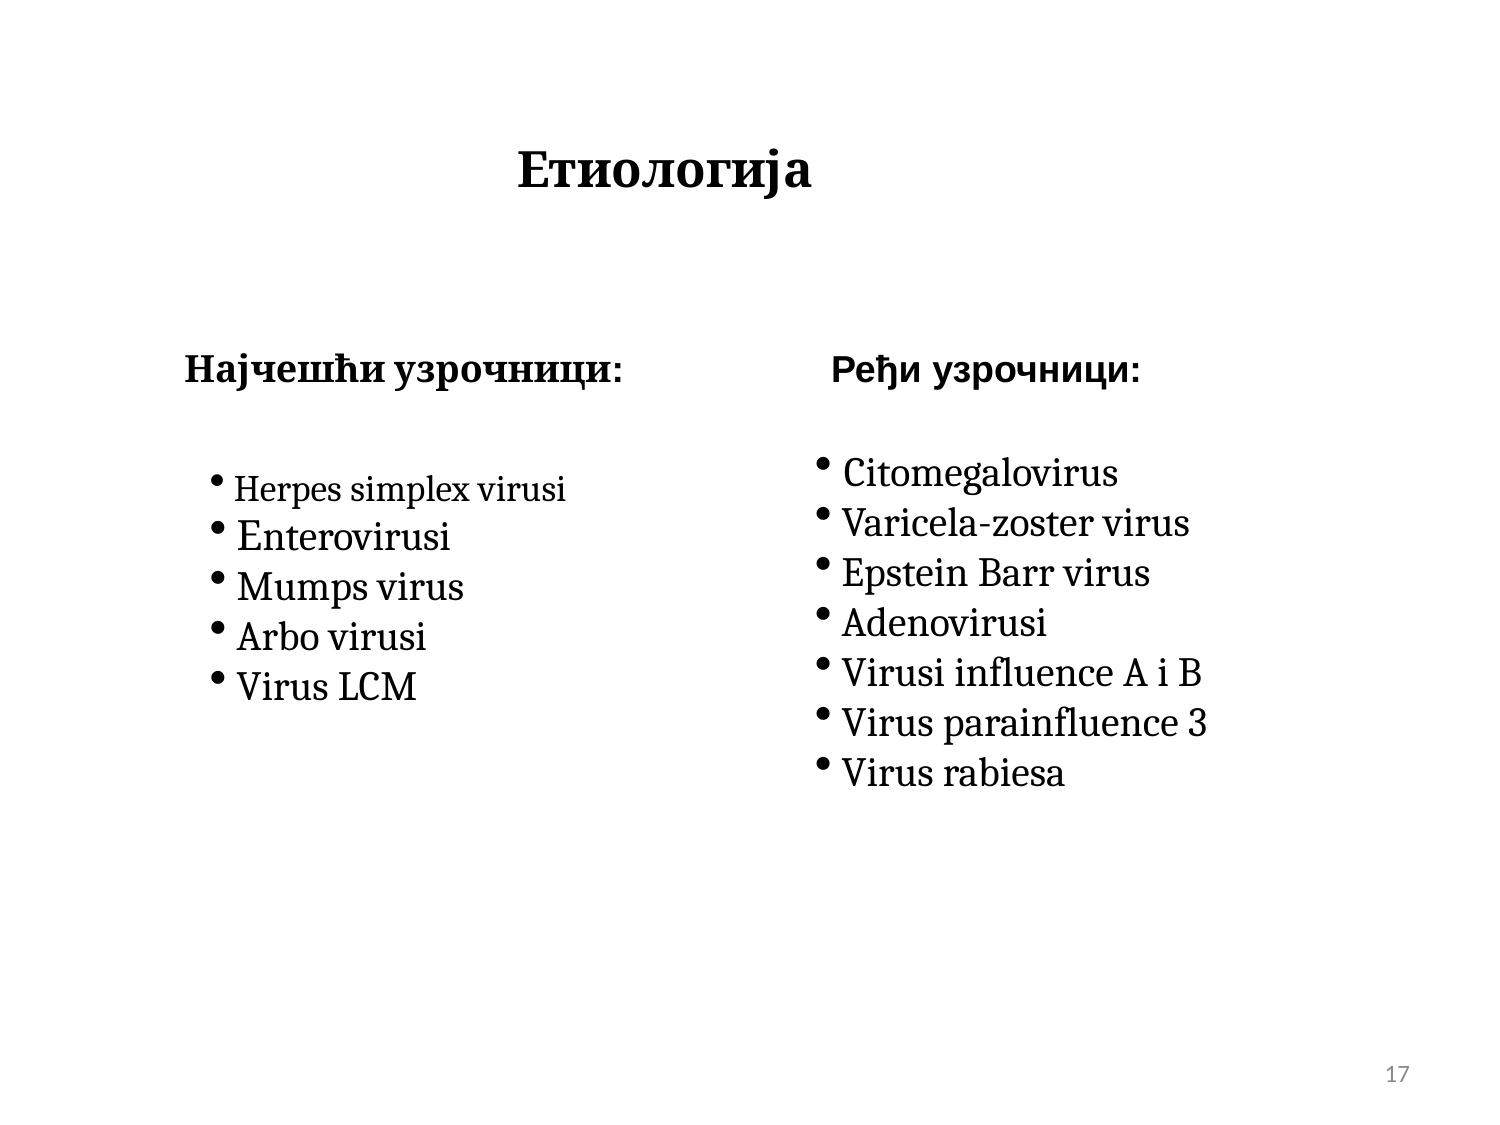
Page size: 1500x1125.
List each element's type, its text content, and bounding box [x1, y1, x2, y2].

text_box Ређи узрочници: [816, 337, 1168, 398]
text_box Етиологија [502, 130, 829, 205]
text_box Најчешћи узрочници: [169, 337, 650, 398]
slide_number 17 [1074, 1042, 1425, 1103]
text_box Herpes simplex virusi Еnterovirusi Mumps virus Arbo virusi Virus LCM [194, 456, 695, 716]
text_box Citomegalovirus Varicela-zoster virus Epstein Barr virus Adenovirusi Virusi influence A i B Virus parainfluence 3 Virus rabiesa [799, 437, 1463, 803]
